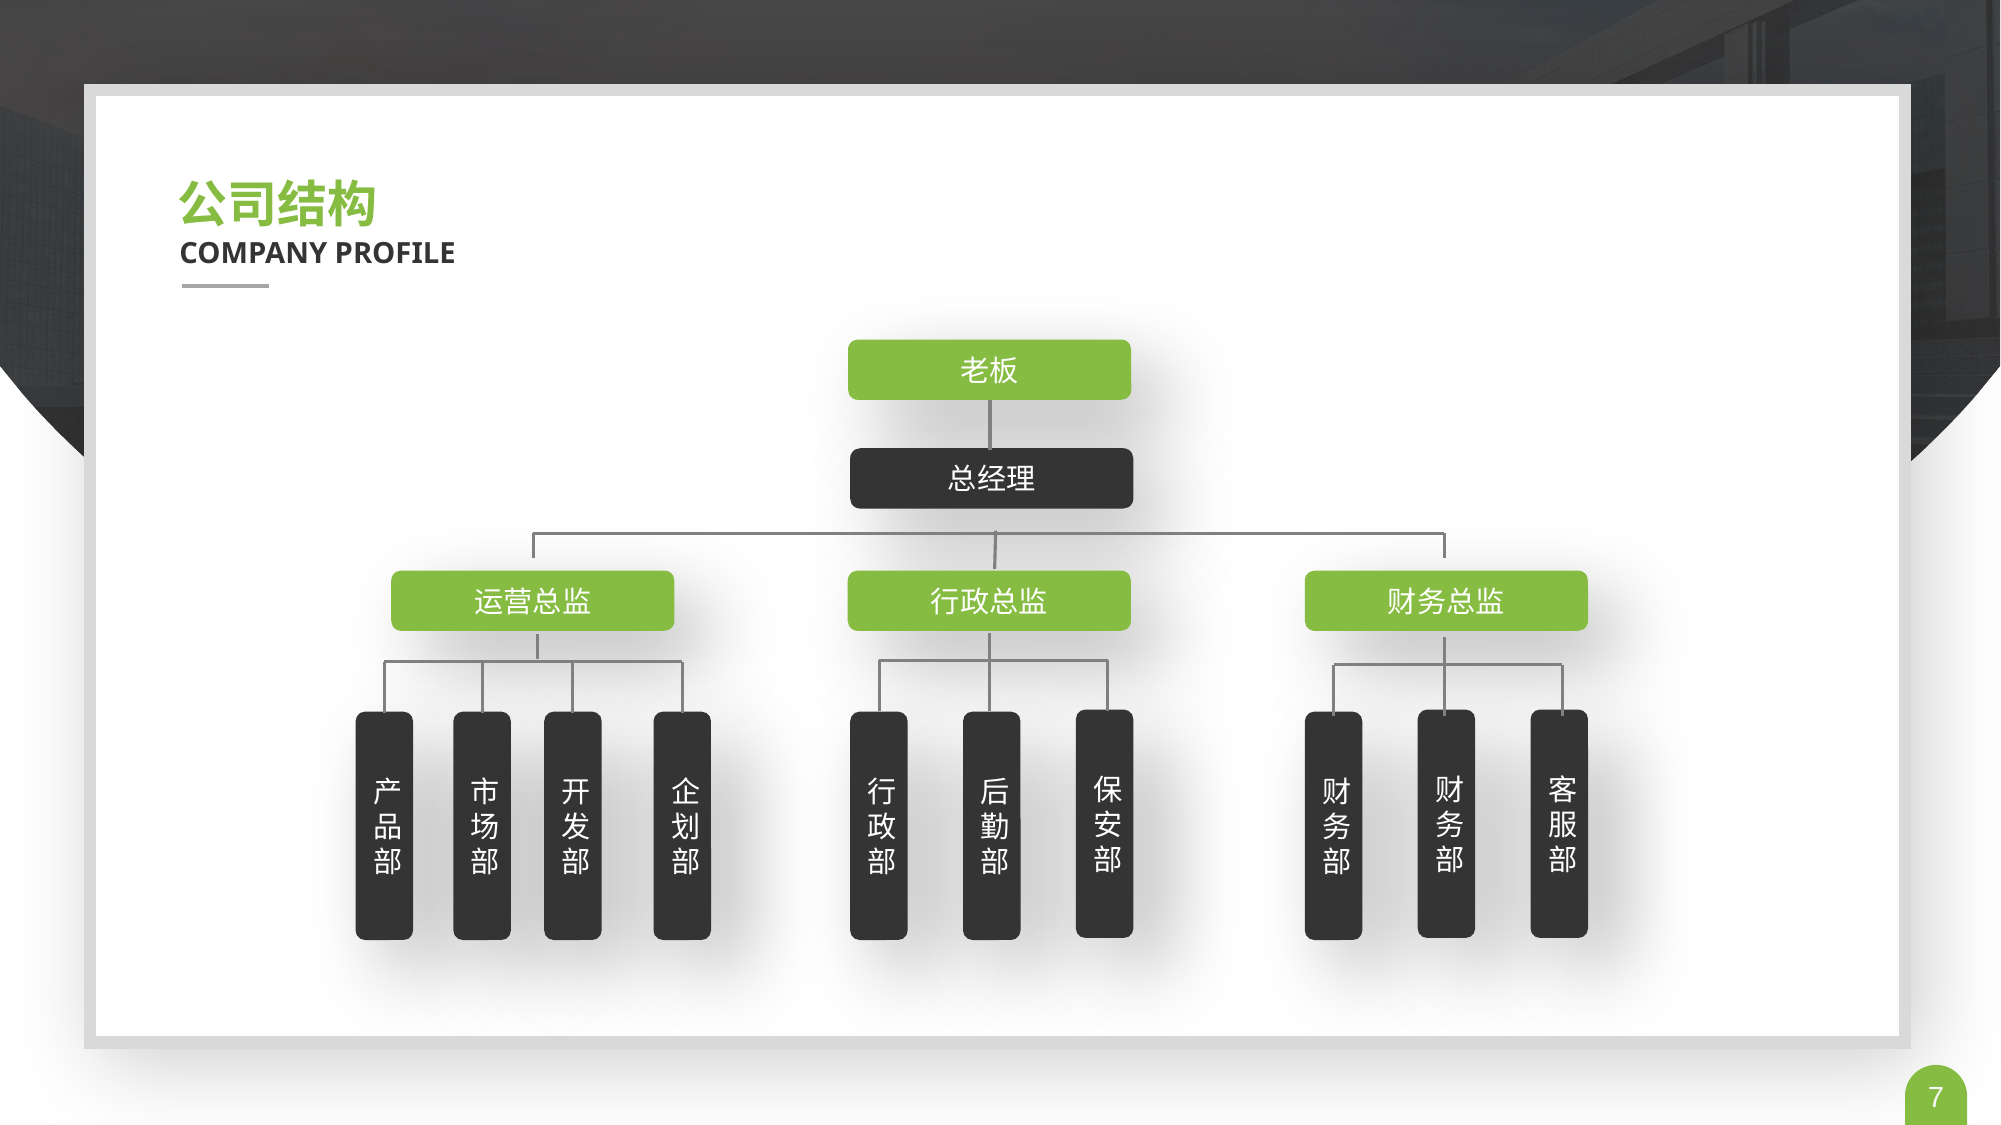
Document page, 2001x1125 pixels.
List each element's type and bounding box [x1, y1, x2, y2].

text_box [162, 146, 749, 312]
text_box [355, 339, 1589, 941]
